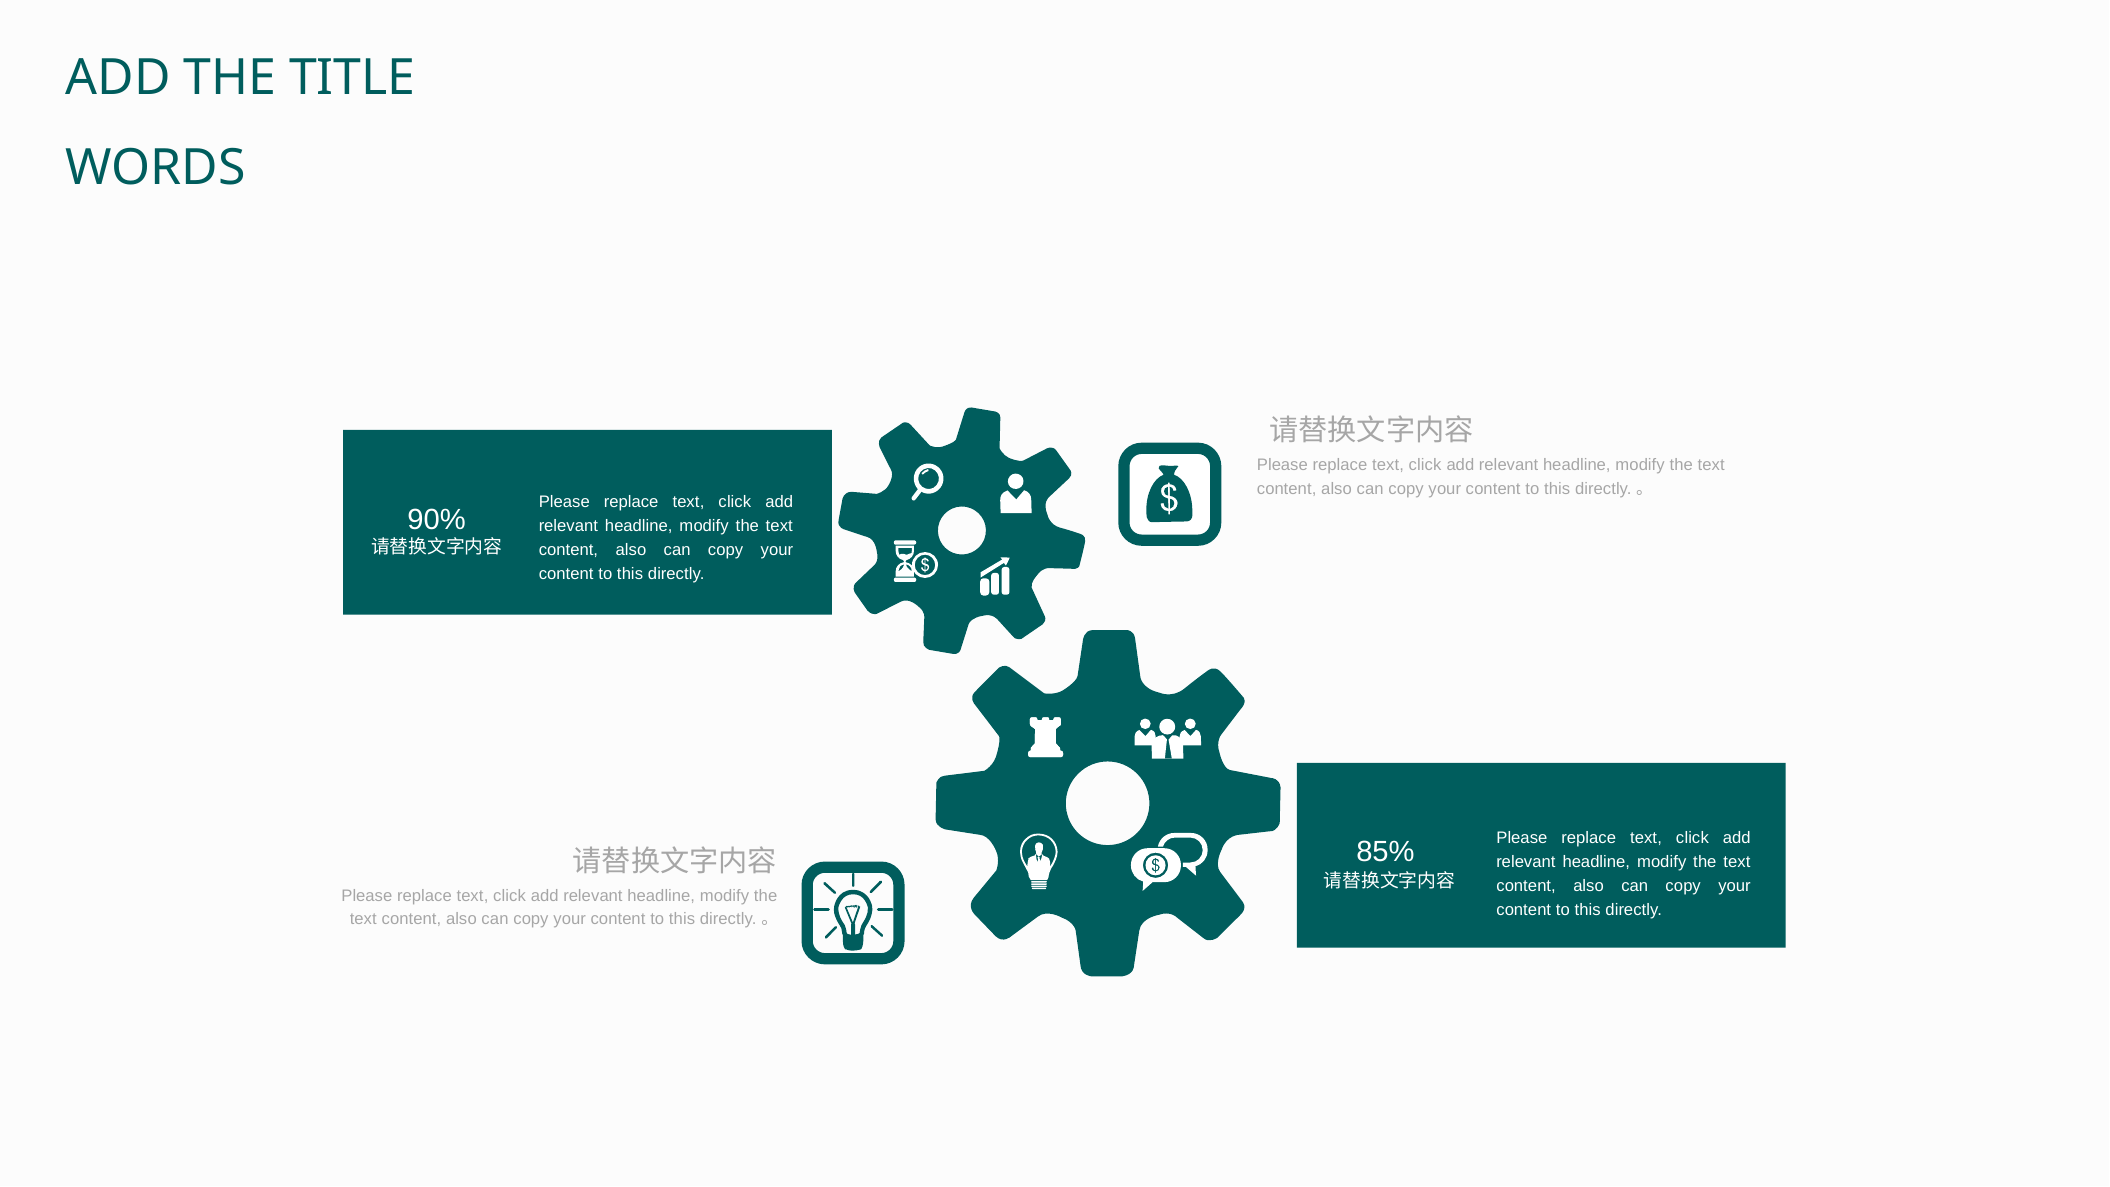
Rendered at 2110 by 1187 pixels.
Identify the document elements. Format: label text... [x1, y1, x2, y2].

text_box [343, 429, 832, 615]
text_box ADD THE TITLE WORDS [50, 7, 583, 202]
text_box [807, 867, 899, 959]
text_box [1296, 762, 1786, 948]
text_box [309, 835, 778, 927]
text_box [1256, 404, 1783, 497]
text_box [935, 630, 1281, 977]
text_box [837, 406, 1086, 656]
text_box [1123, 448, 1216, 541]
